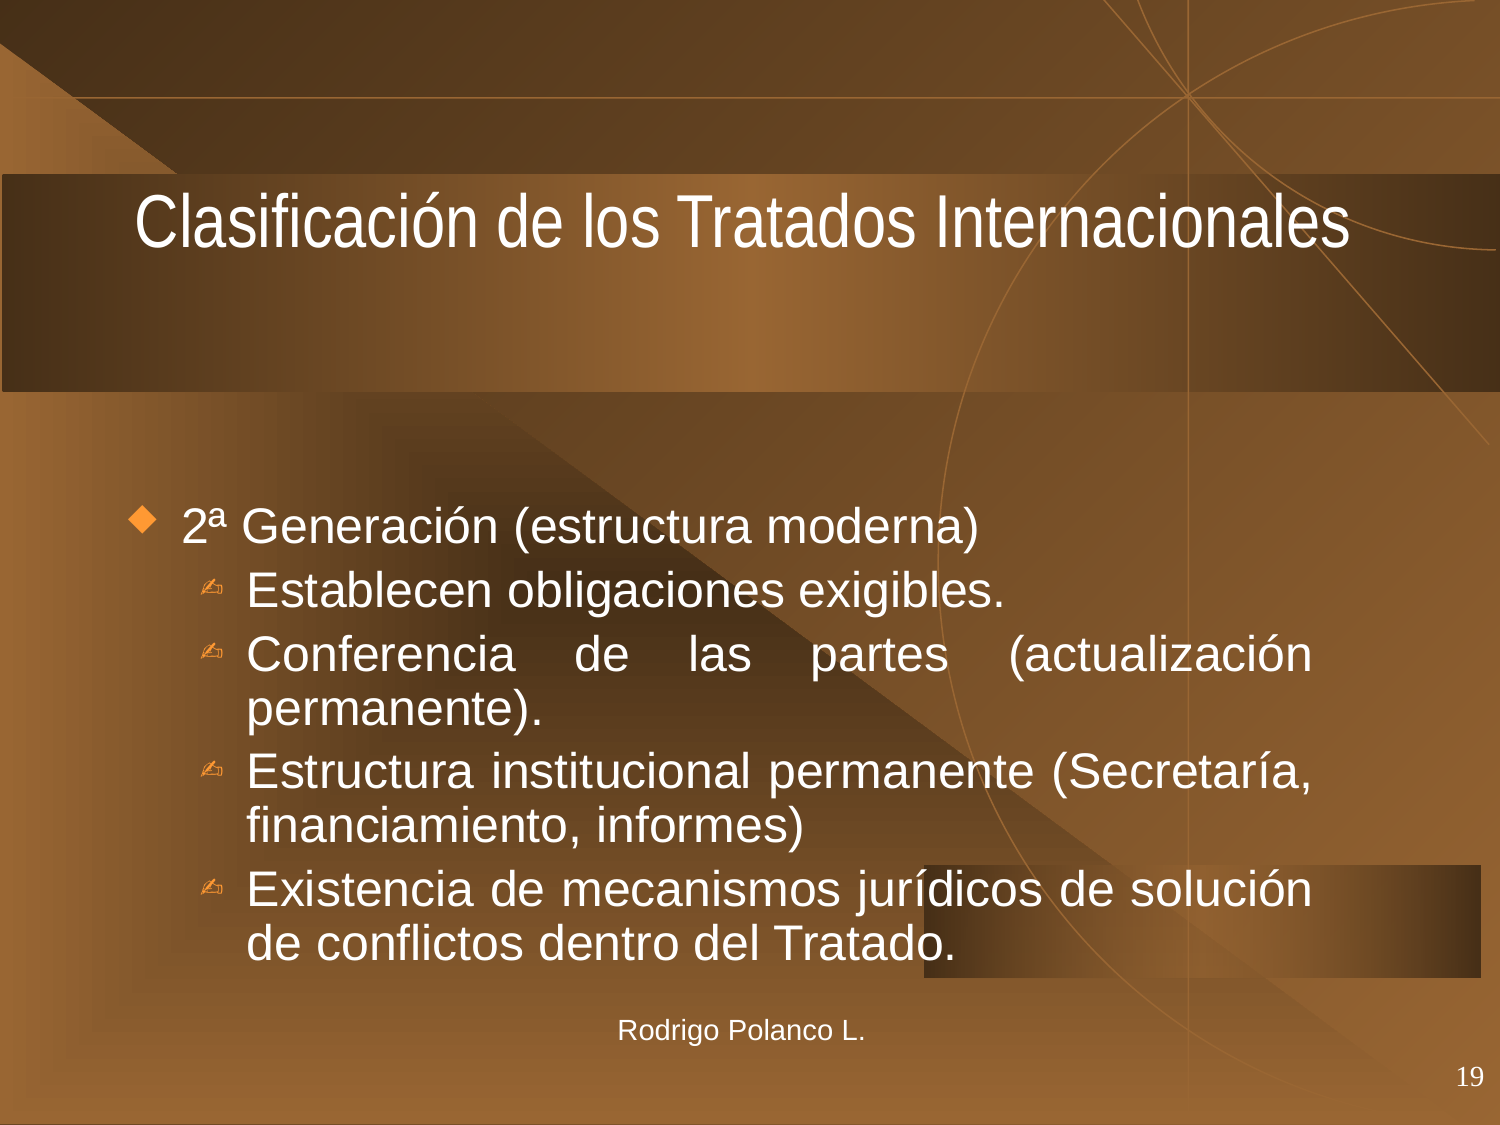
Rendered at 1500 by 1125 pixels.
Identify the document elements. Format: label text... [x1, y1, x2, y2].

list 2ª Generación (estructura moderna) Establecen obligaciones exigibles. Conferencia de las partes (actualización permanente). Estructura institucional permanente (Secretaría, financiamiento, informes) Existencia de mecanismos jurídicos de solución de conflictos dentro del Tratado. [109, 422, 1330, 984]
slide_number 19 [1187, 1049, 1500, 1125]
title Clasificación de los Tratados Internacionales [52, 66, 1435, 271]
footer Rodrigo Polanco L. [421, 1003, 1063, 1083]
